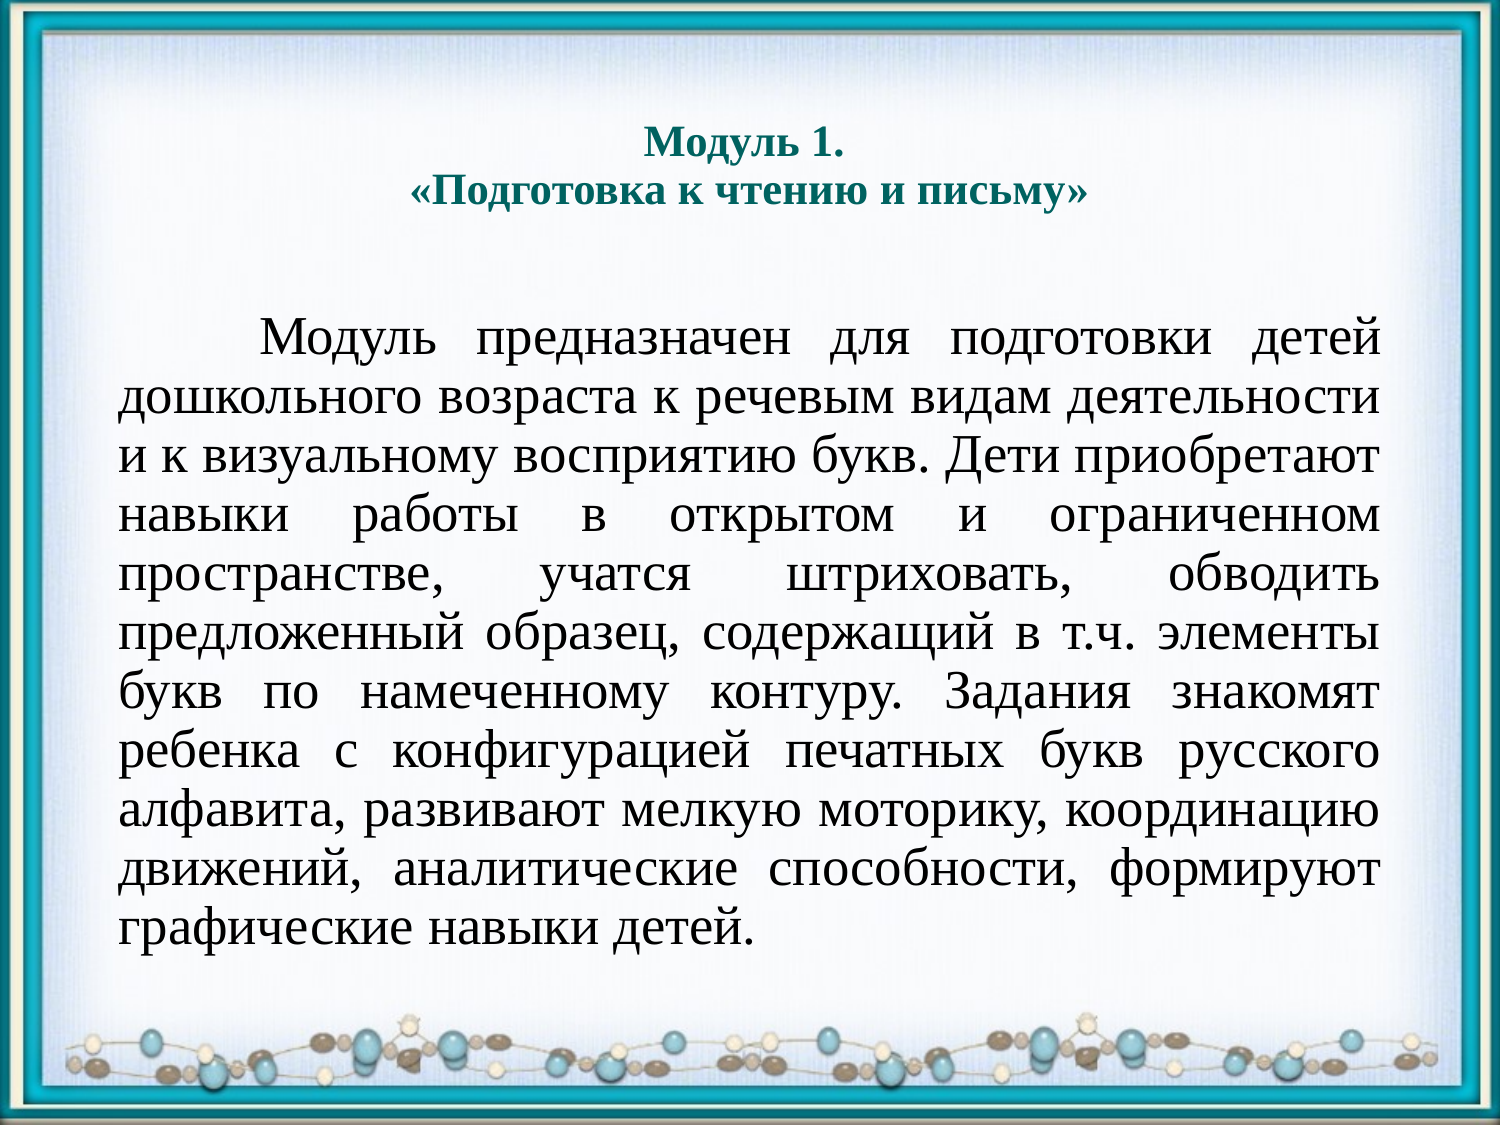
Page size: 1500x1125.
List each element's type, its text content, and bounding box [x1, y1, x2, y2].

title Модуль 1. «Подготовка к чтению и письму» [103, 59, 1397, 278]
list Модуль предназначен для подготовки детей дошкольного возраста к речевым видам деятельности и к визуальному восприятию букв. Дети приобретают навыки работы в открытом и ограниченном пространстве, учатся штриховать, обводить предложенный образец, содержащий в т.ч. элементы букв по намеченному контуру. Задания знакомят ребенка с конфигурацией печатных букв русского алфавита, развивают мелкую моторику, координацию движений, аналитические способности, формируют графические навыки детей. [103, 299, 1397, 1014]
picture [0, 0, 1500, 1125]
